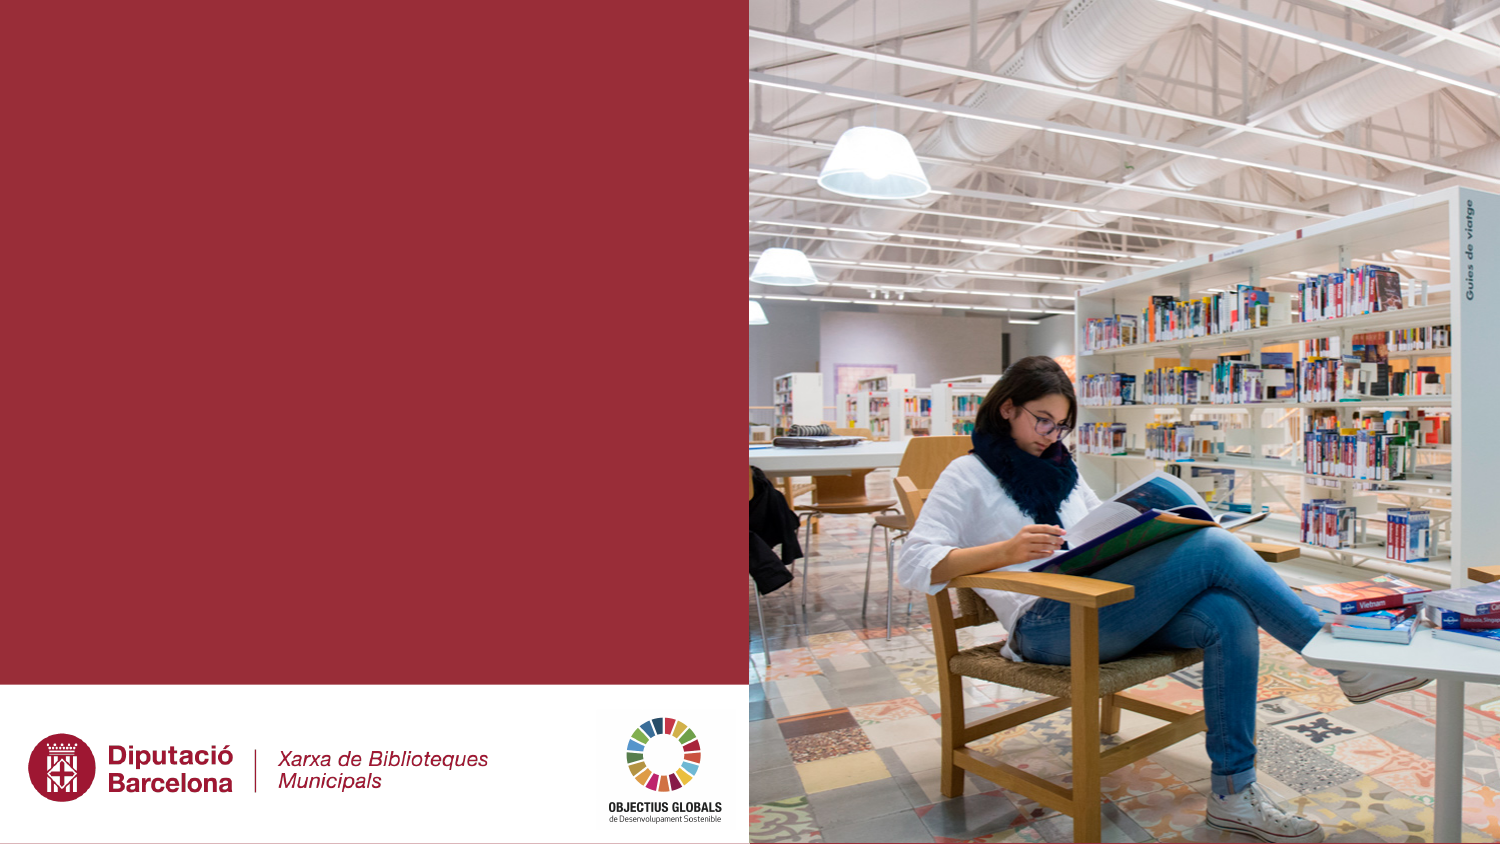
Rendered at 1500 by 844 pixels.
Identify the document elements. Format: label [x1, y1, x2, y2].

picture [28, 733, 488, 802]
picture [596, 709, 736, 830]
picture [749, 0, 1500, 844]
